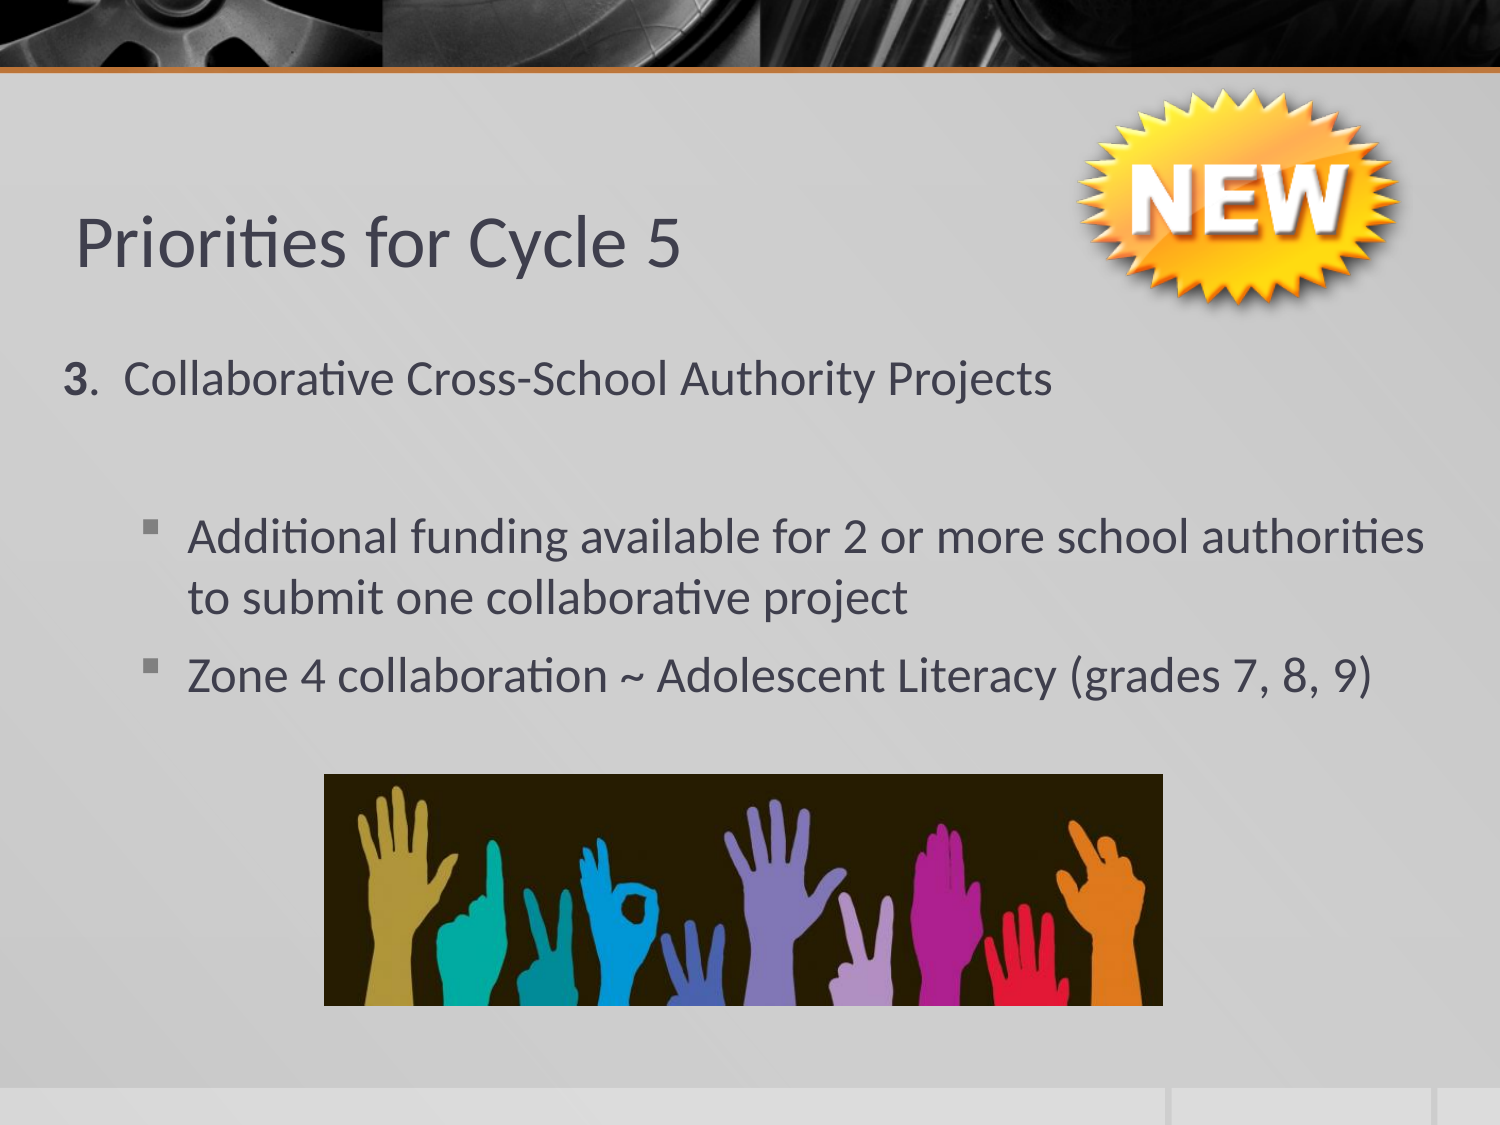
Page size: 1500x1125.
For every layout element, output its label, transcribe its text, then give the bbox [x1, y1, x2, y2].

subtitle 3. Collaborative Cross-School Authority Projects Additional funding available for 2 or more school authorities to submit one collaborative project Zone 4 collaboration ~ Adolescent Literacy (grades 7, 8, 9) [62, 337, 1450, 713]
title Priorities for Cycle 5 [75, 162, 1058, 313]
title Priorities for Cycle 5 [1418, 162, 1425, 313]
picture [0, 0, 1500, 67]
picture [1062, 76, 1414, 325]
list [324, 774, 1163, 1007]
